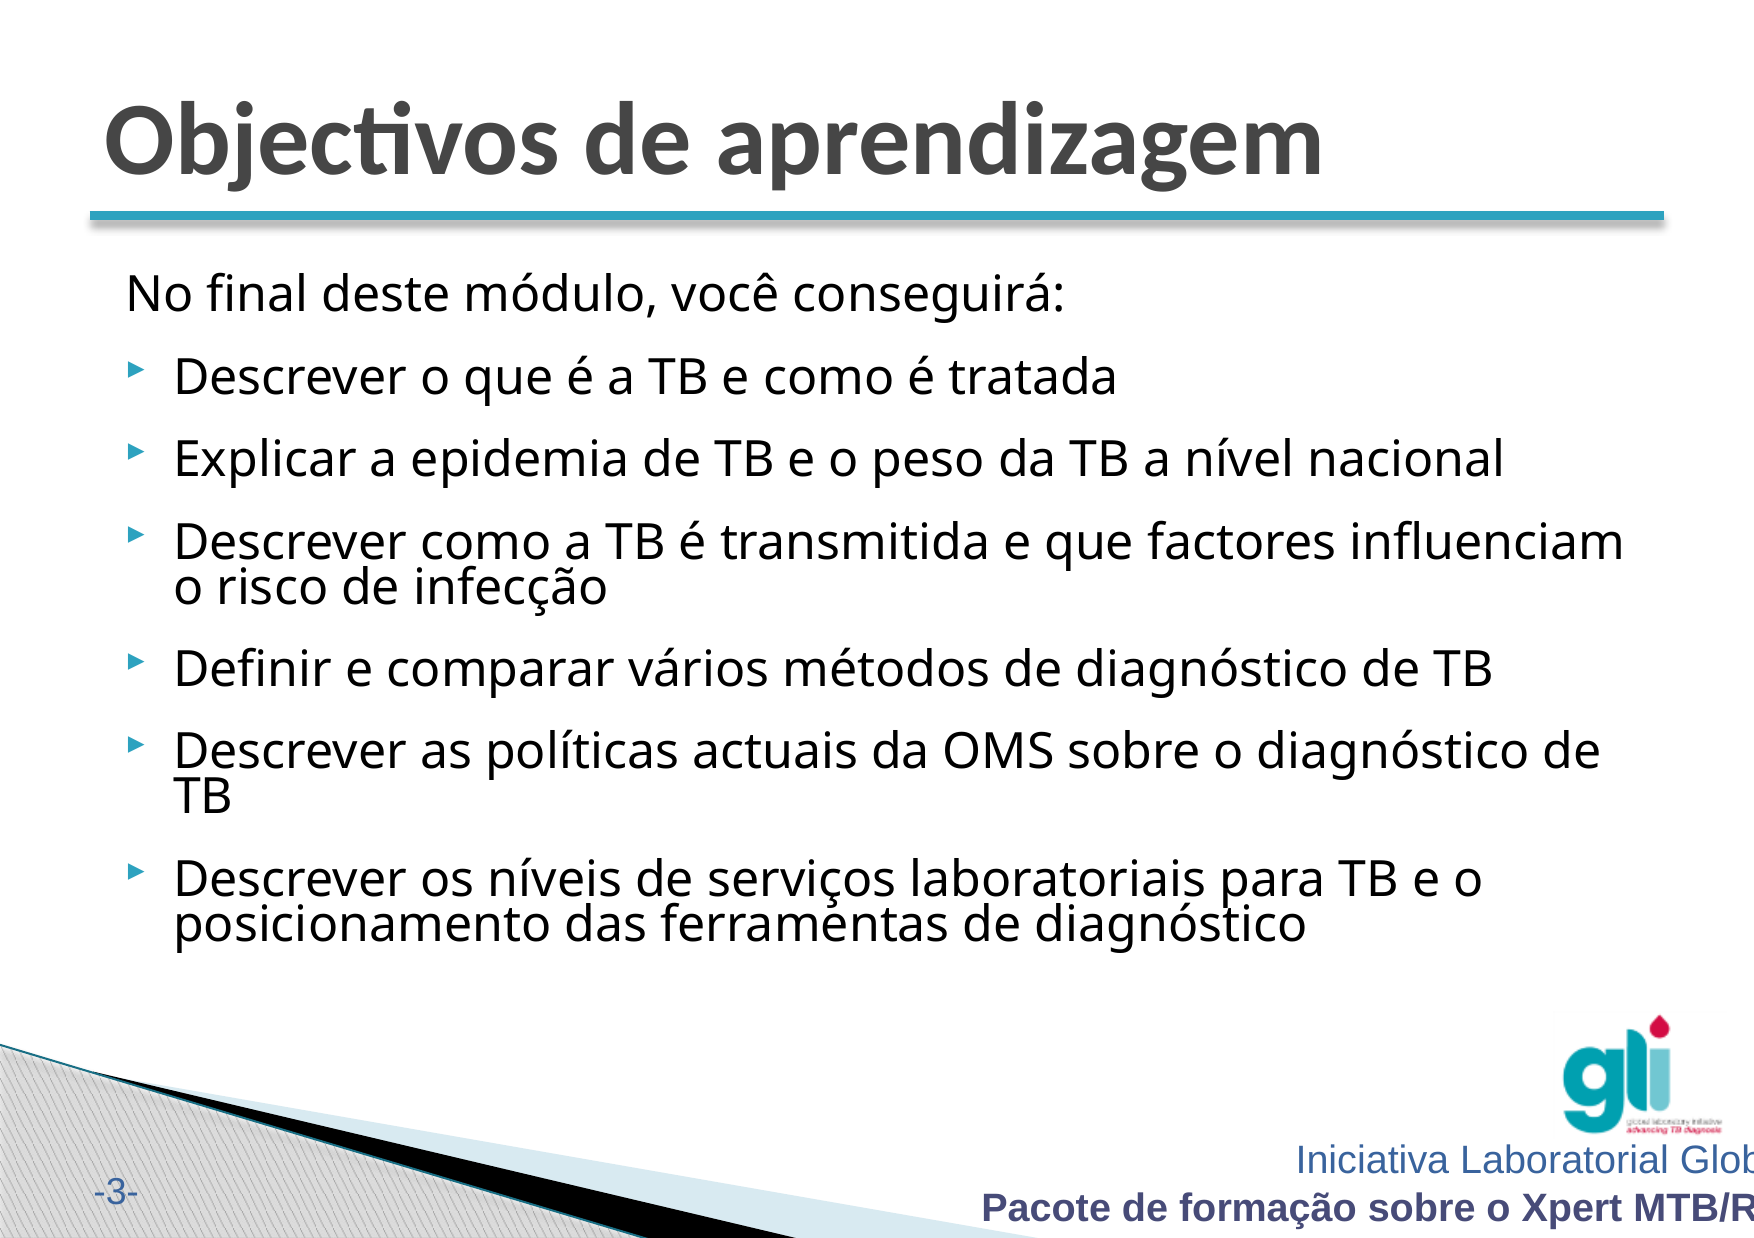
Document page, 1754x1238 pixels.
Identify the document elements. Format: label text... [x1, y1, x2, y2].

title Objectivos de aprendizagem [87, 49, 1666, 216]
picture [1553, 1011, 1727, 1139]
list No final deste módulo, você conseguirá: Descrever o que é a TB e como é tratada Explicar a epidemia de TB e o peso da TB a nível nacional Descrever como a TB é transmitida e que factores influenciam o risco de infecção Definir e comparar vários métodos de diagnóstico de TB Descrever as políticas actuais da OMS sobre o diagnóstico de TB Descrever os níveis de serviços laboratoriais para TB e o posicionamento das ferramentas de diagnóstico [87, 267, 1666, 996]
